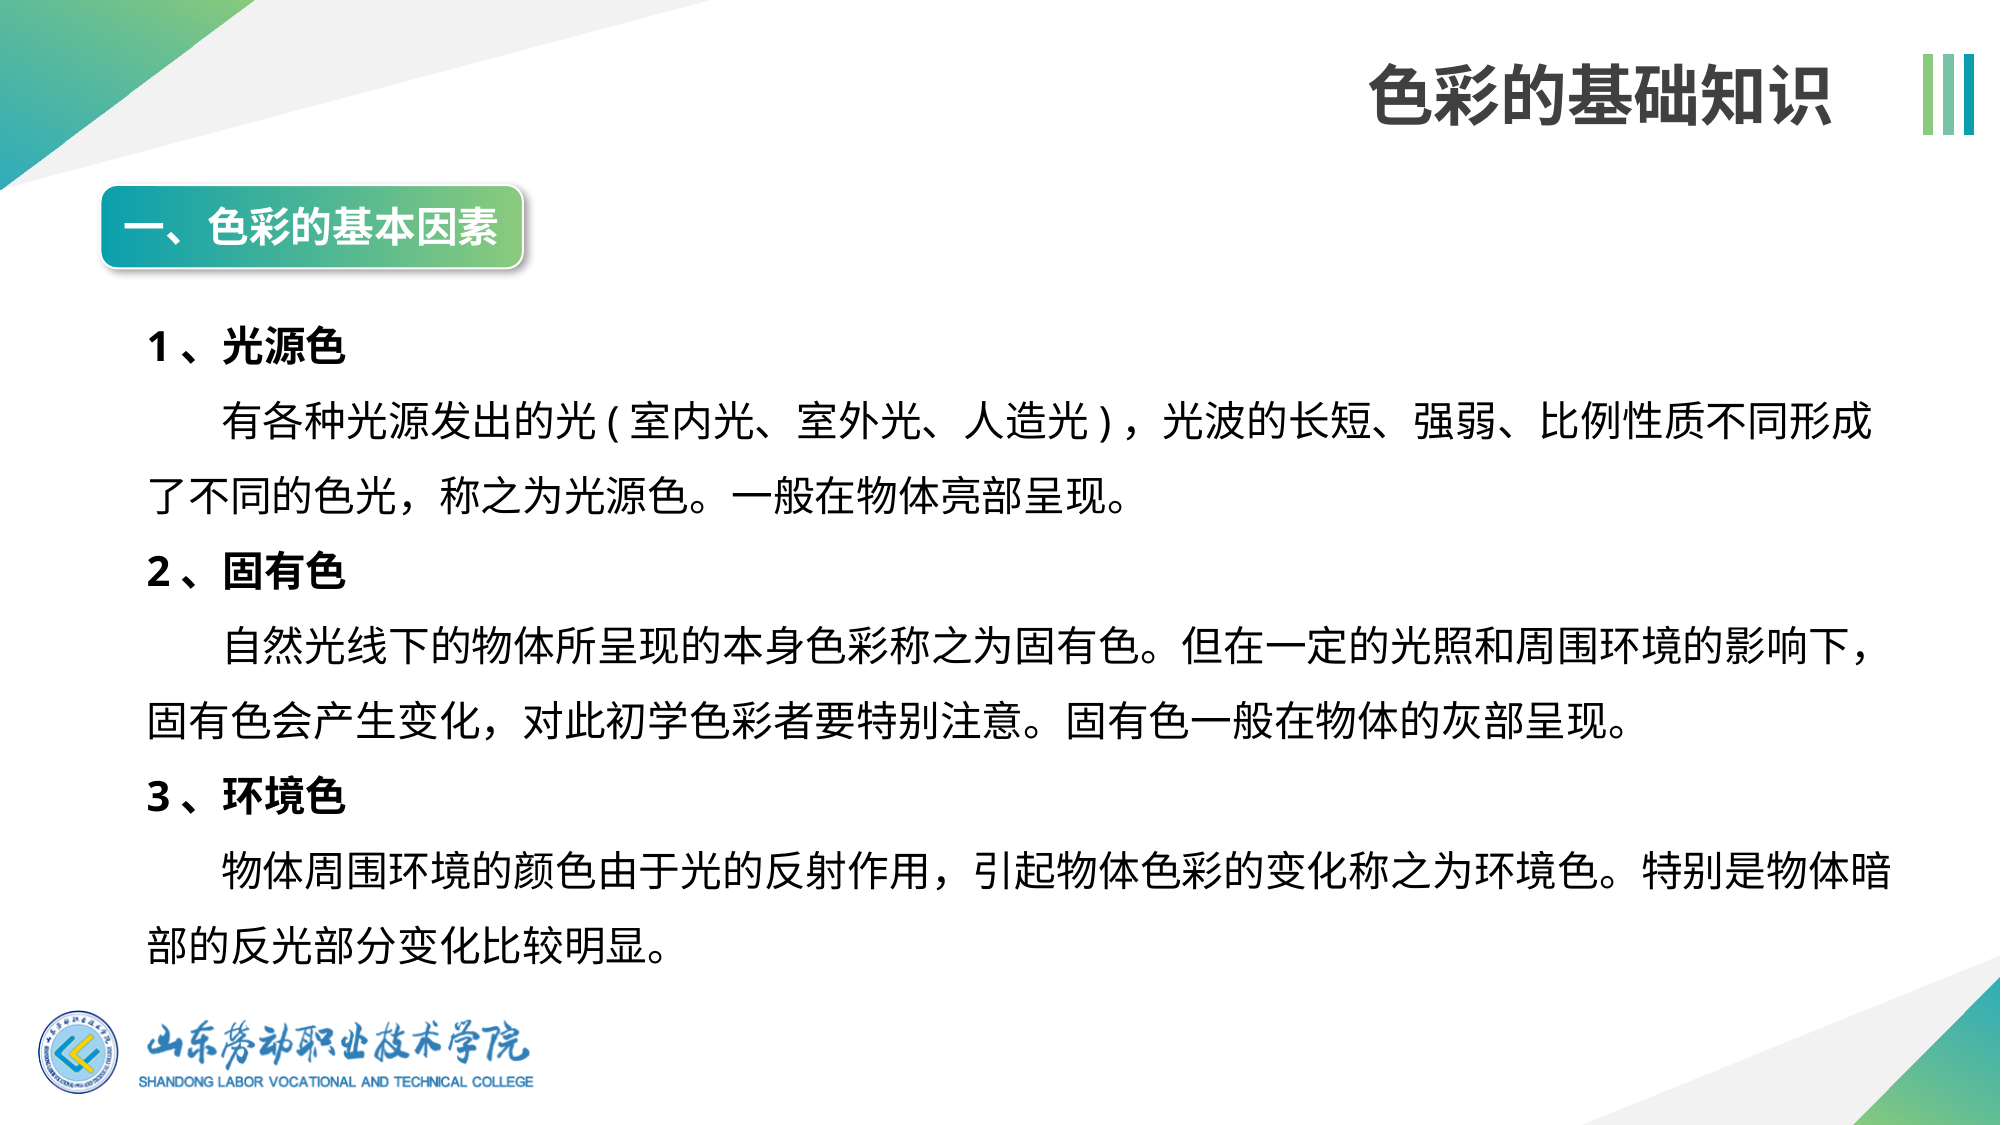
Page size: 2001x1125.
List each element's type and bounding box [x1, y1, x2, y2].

text_box [1928, 54, 1969, 136]
picture [38, 1010, 550, 1094]
text_box [100, 184, 523, 269]
text_box [0, 0, 2000, 1125]
